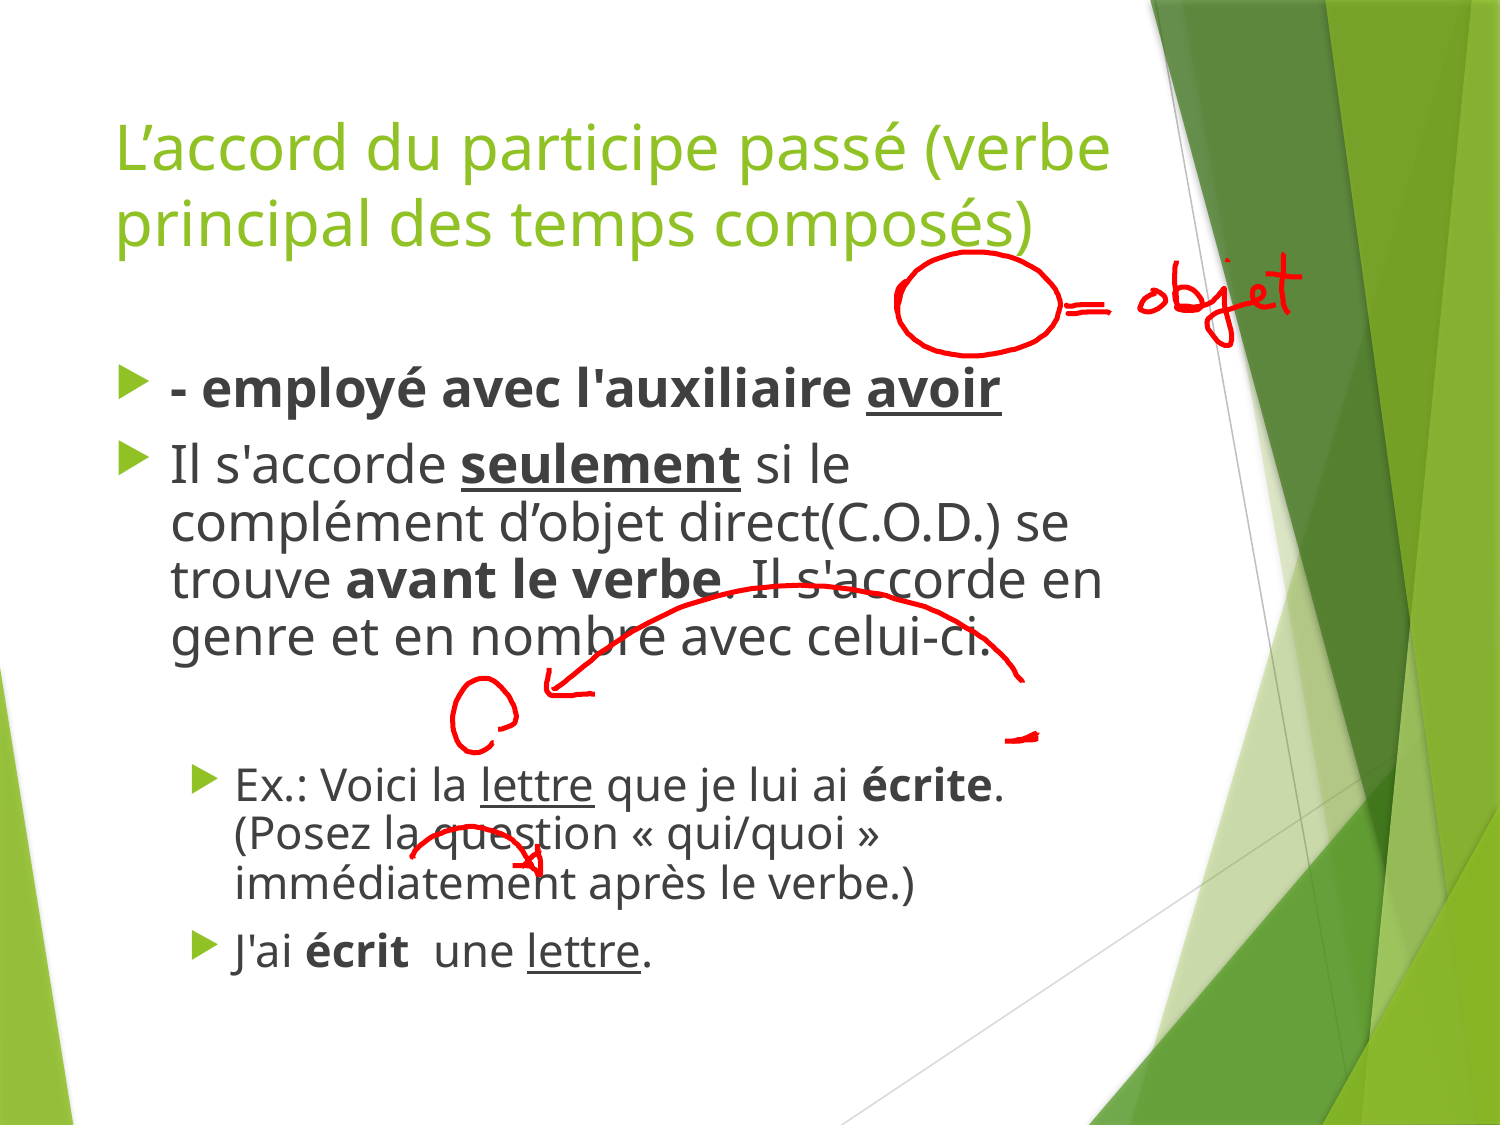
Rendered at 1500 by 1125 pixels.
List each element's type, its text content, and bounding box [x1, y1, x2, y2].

text_box [512, 843, 538, 866]
text_box [452, 678, 517, 753]
title L’accord du participe passé (verbe principal des temps composés) [99, 99, 1142, 317]
text_box [1004, 732, 1038, 742]
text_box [896, 251, 1304, 357]
text_box [569, 585, 1023, 687]
text_box [411, 826, 525, 868]
list - employé avec l'auxiliaire avoir Il s'accorde seulement si le complément d’objet direct(C.O.D.) se trouve avant le verbe. Il s'accorde en genre et en nombre avec celui-ci. Ex.: Voici la lettre que je lui ai écrite. (Posez la question « qui/quoi » immédiatement après le verbe.) J'ai écrit une lettre. [99, 354, 1142, 992]
text_box [525, 854, 541, 875]
text_box [546, 667, 595, 696]
